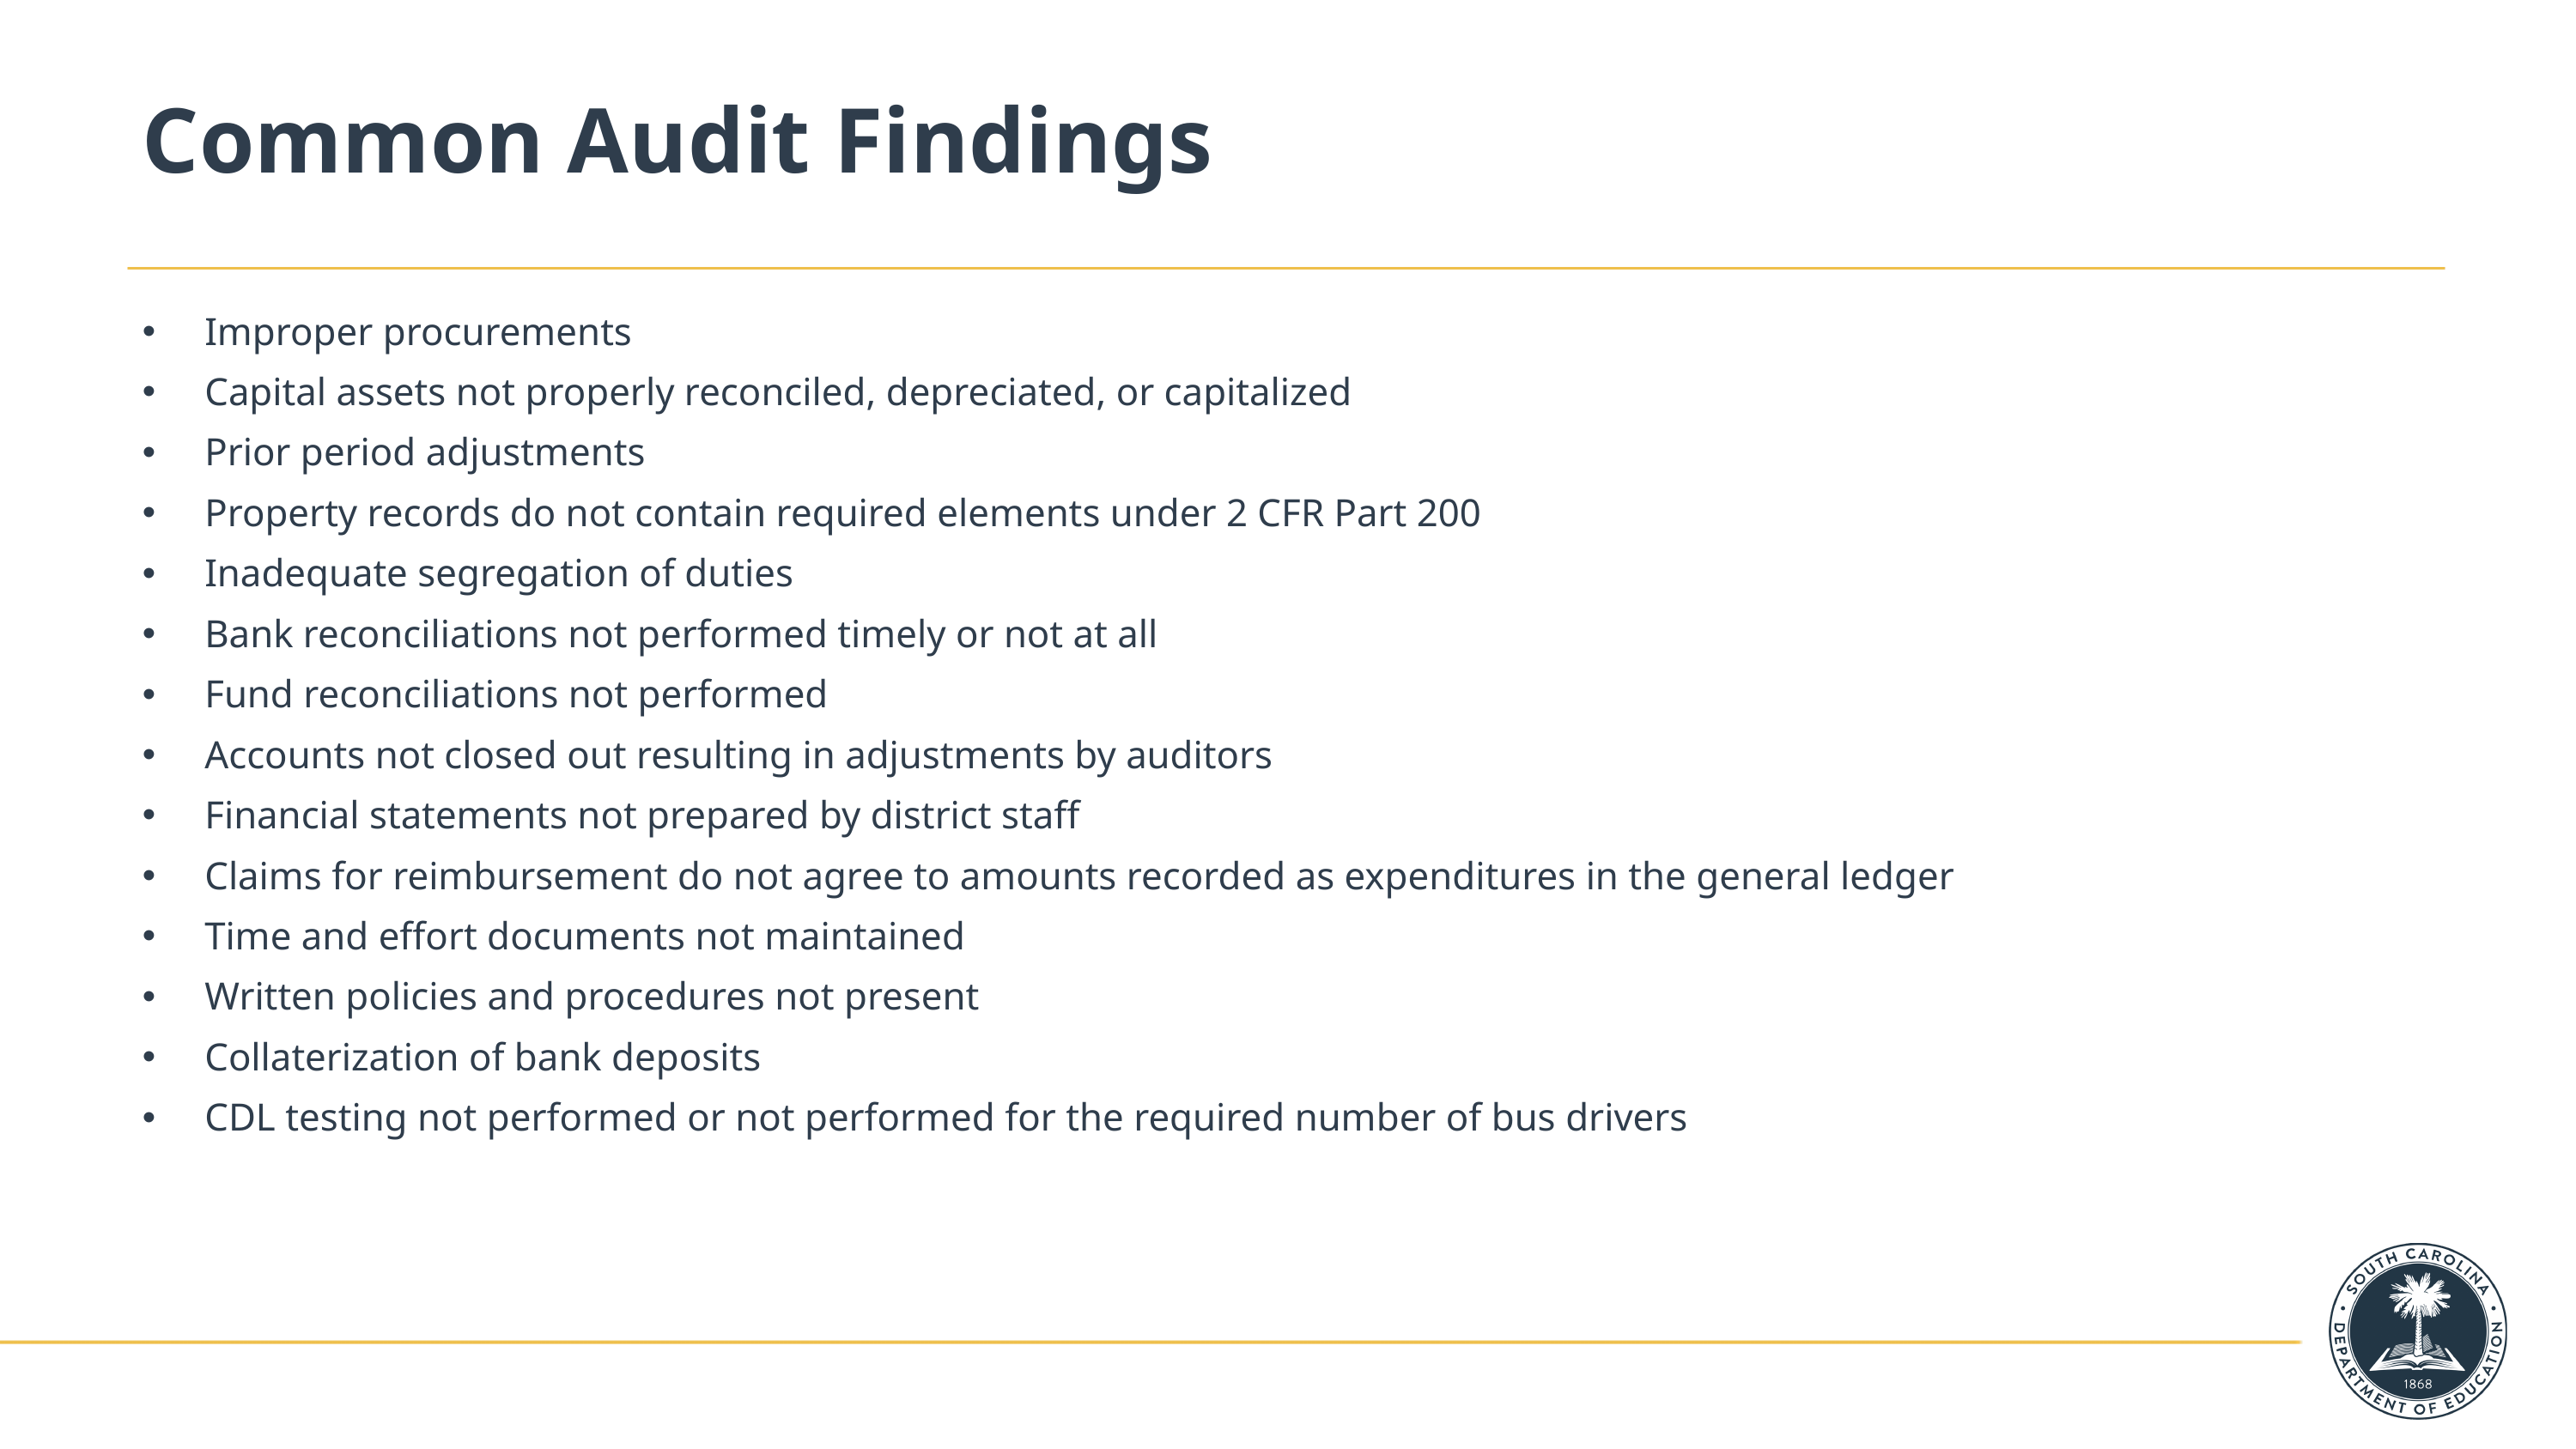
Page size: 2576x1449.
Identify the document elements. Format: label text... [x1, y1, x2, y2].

title Common Audit Findings [129, 76, 2447, 232]
list Improper procurements Capital assets not properly reconciled, depreciated, or capitalized Prior period adjustments Property records do not contain required elements under 2 CFR Part 200 Inadequate segregation of duties Bank reconciliations not performed timely or not at all Fund reconciliations not performed Accounts not closed out resulting in adjustments by auditors Financial statements not prepared by district staff Claims for reimbursement do not agree to amounts recorded as expenditures in the general ledger Time and effort documents not maintained Written policies and procedures not present Collaterization of bank deposits CDL testing not performed or not performed for the required number of bus drivers [129, 306, 2447, 1149]
picture [2329, 1243, 2507, 1420]
